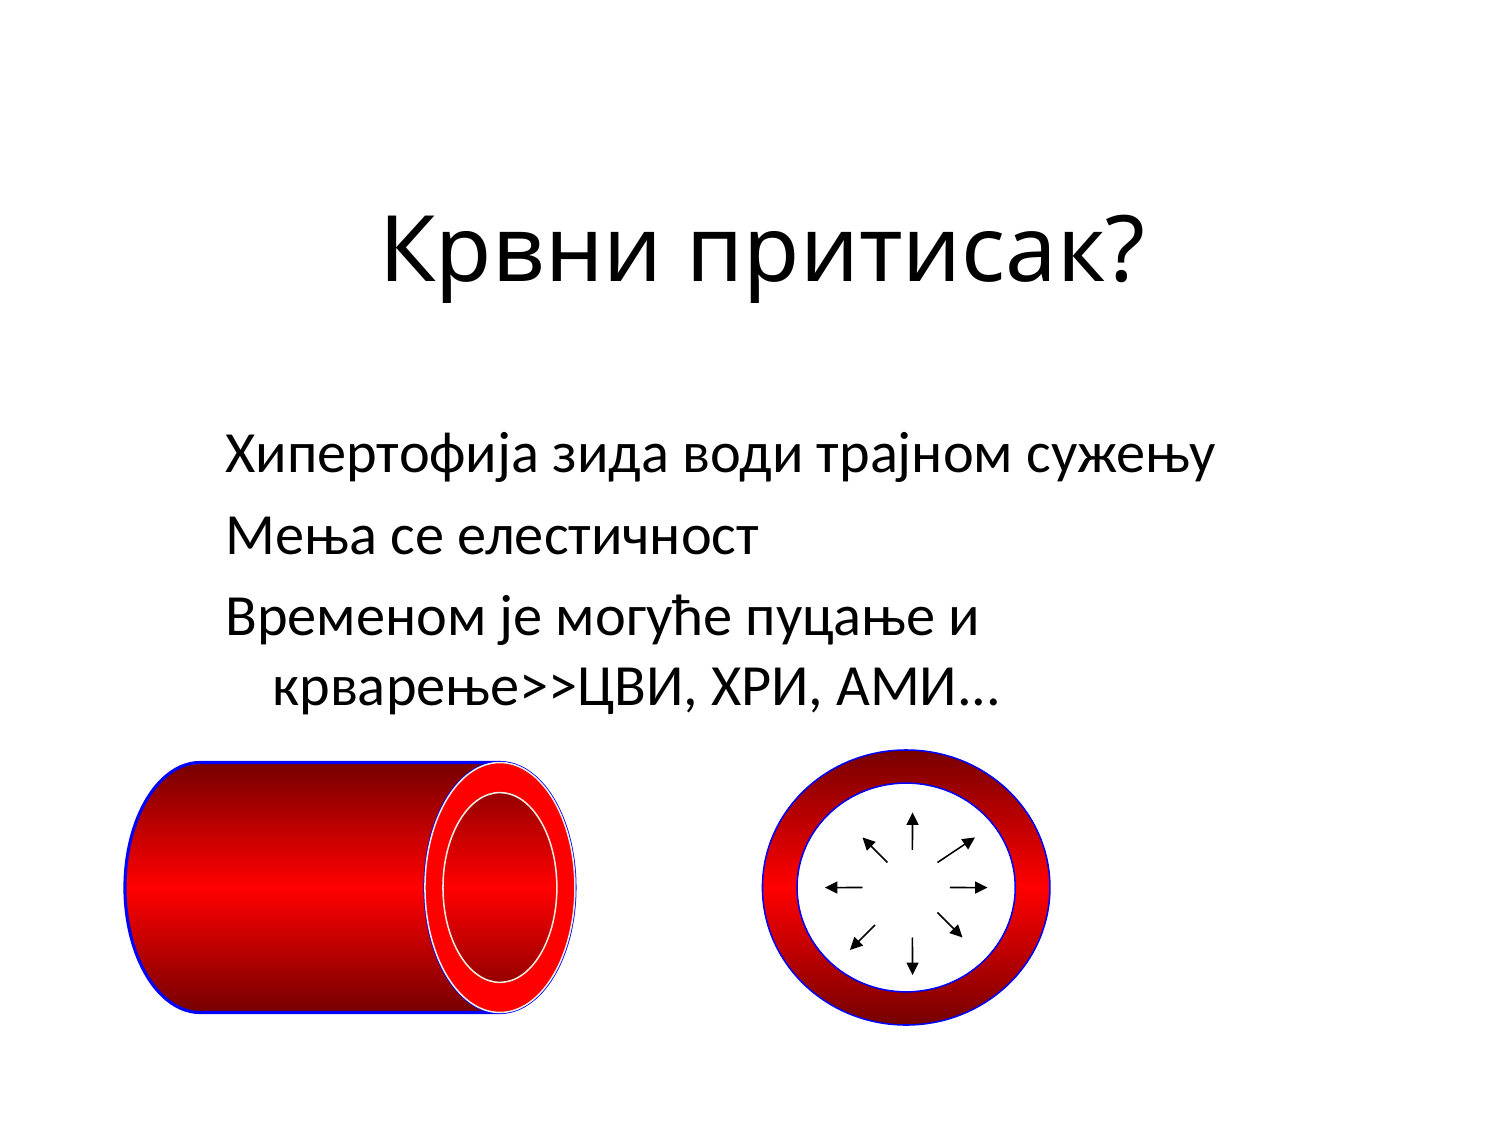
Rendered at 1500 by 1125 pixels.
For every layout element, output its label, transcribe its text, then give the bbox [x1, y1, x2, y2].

text_box [937, 912, 963, 938]
text_box [949, 881, 988, 894]
list Хипертофија зида води трајном сужењу Мења се елестичност Временом је могуће пуцање и крварење>>ЦВИ, ХРИ, АМИ... [135, 324, 1425, 738]
text_box [762, 750, 1050, 1026]
text_box [862, 837, 888, 863]
text_box [443, 793, 556, 982]
title Крвни притисак? [62, 45, 1463, 446]
text_box [906, 937, 919, 976]
text_box [424, 762, 575, 1013]
text_box [849, 924, 876, 950]
text_box [906, 812, 919, 850]
text_box [825, 881, 863, 894]
text_box [124, 762, 493, 1013]
text_box [937, 837, 976, 863]
